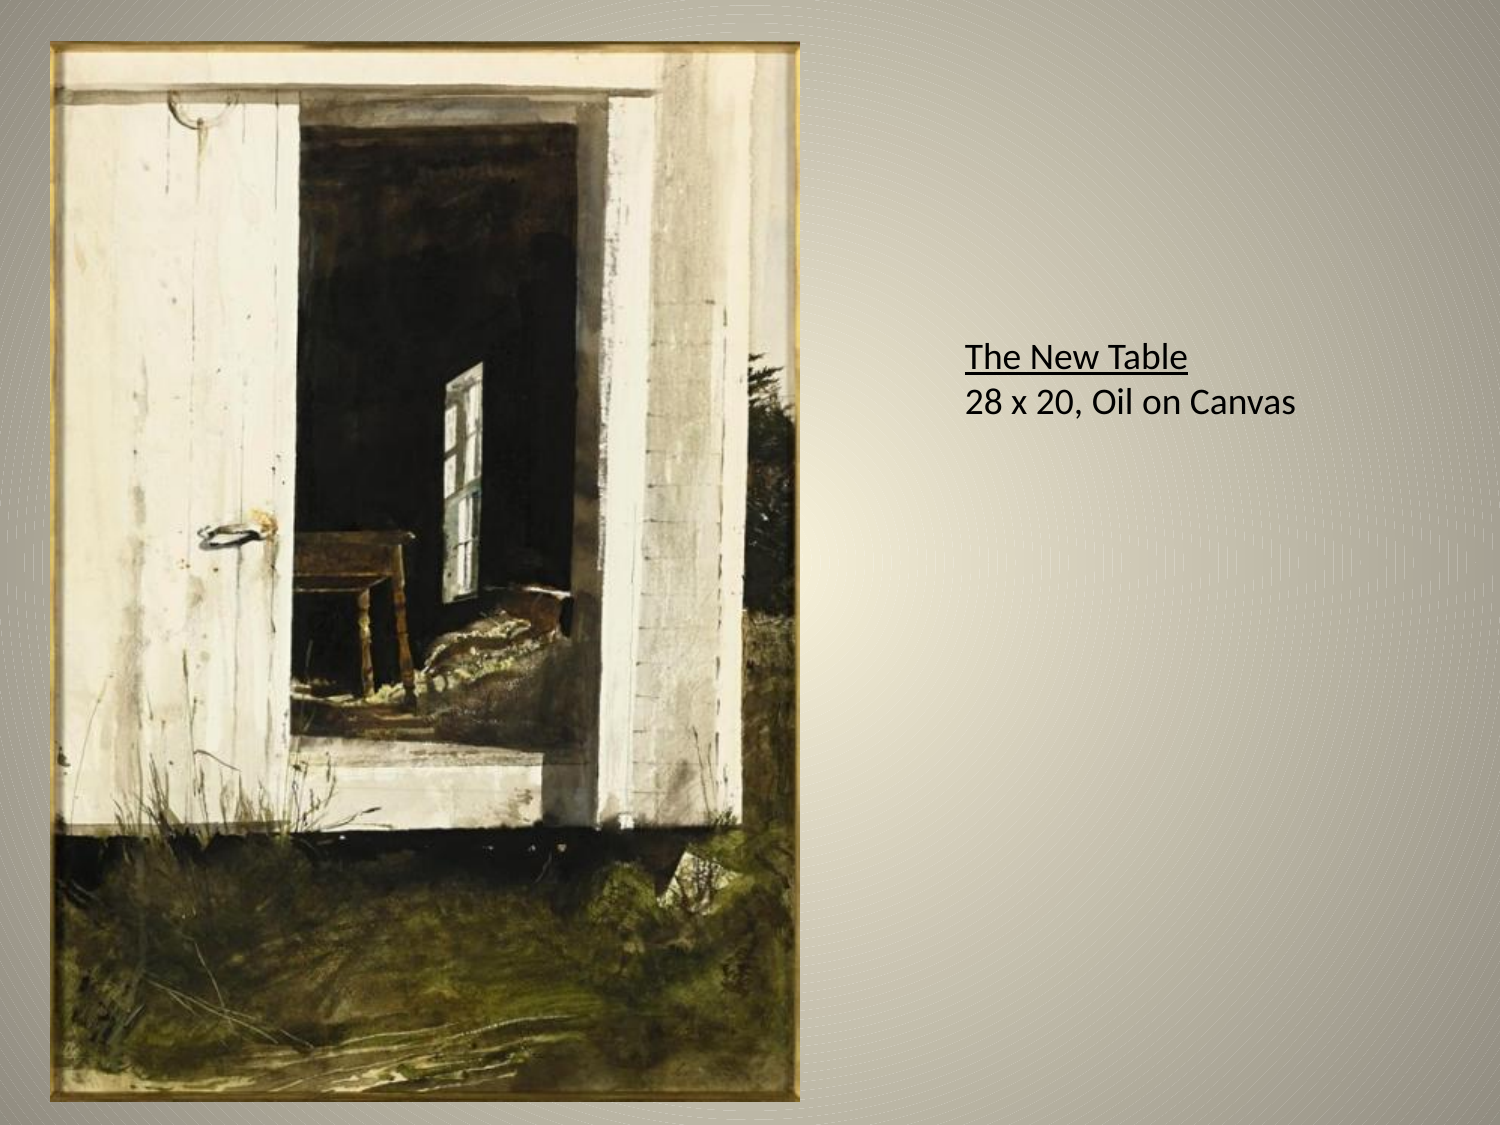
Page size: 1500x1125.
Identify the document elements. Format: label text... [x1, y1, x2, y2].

picture [49, 41, 801, 1102]
text_box The New Table 28 x 20, Oil on Canvas [949, 324, 1404, 430]
